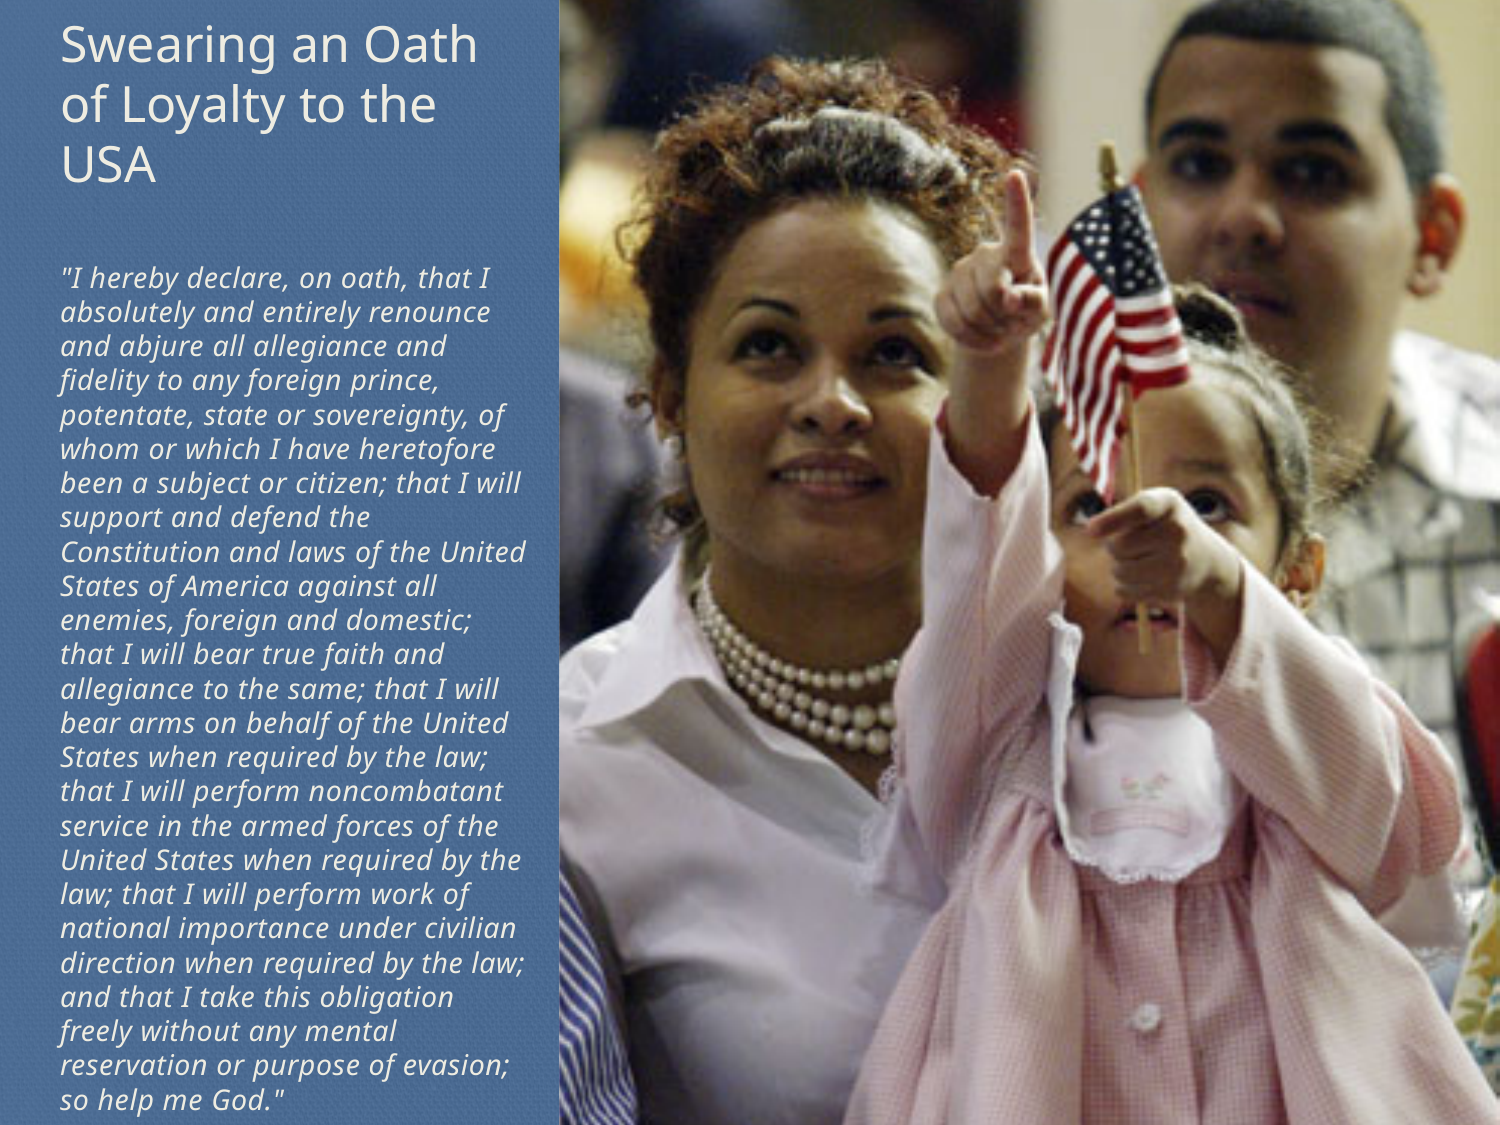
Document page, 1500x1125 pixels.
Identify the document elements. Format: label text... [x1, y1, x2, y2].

list "I hereby declare, on oath, that I absolutely and entirely renounce and abjure all allegiance and fidelity to any foreign prince, potentate, state or sovereignty, of whom or which I have heretofore been a subject or citizen; that I will support and defend the Constitution and laws of the United States of America against all enemies, foreign and domestic; that I will bear true faith and allegiance to the same; that I will bear arms on behalf of the United States when required by the law; that I will perform noncombatant service in the armed forces of the United States when required by the law; that I will perform work of national importance under civilian direction when required by the law; and that I take this obligation freely without any mental reservation or purpose of evasion; so help me God." [45, 251, 550, 1125]
title Swearing an Oath of Loyalty to the USA [45, 37, 511, 200]
picture [559, 0, 1500, 1125]
